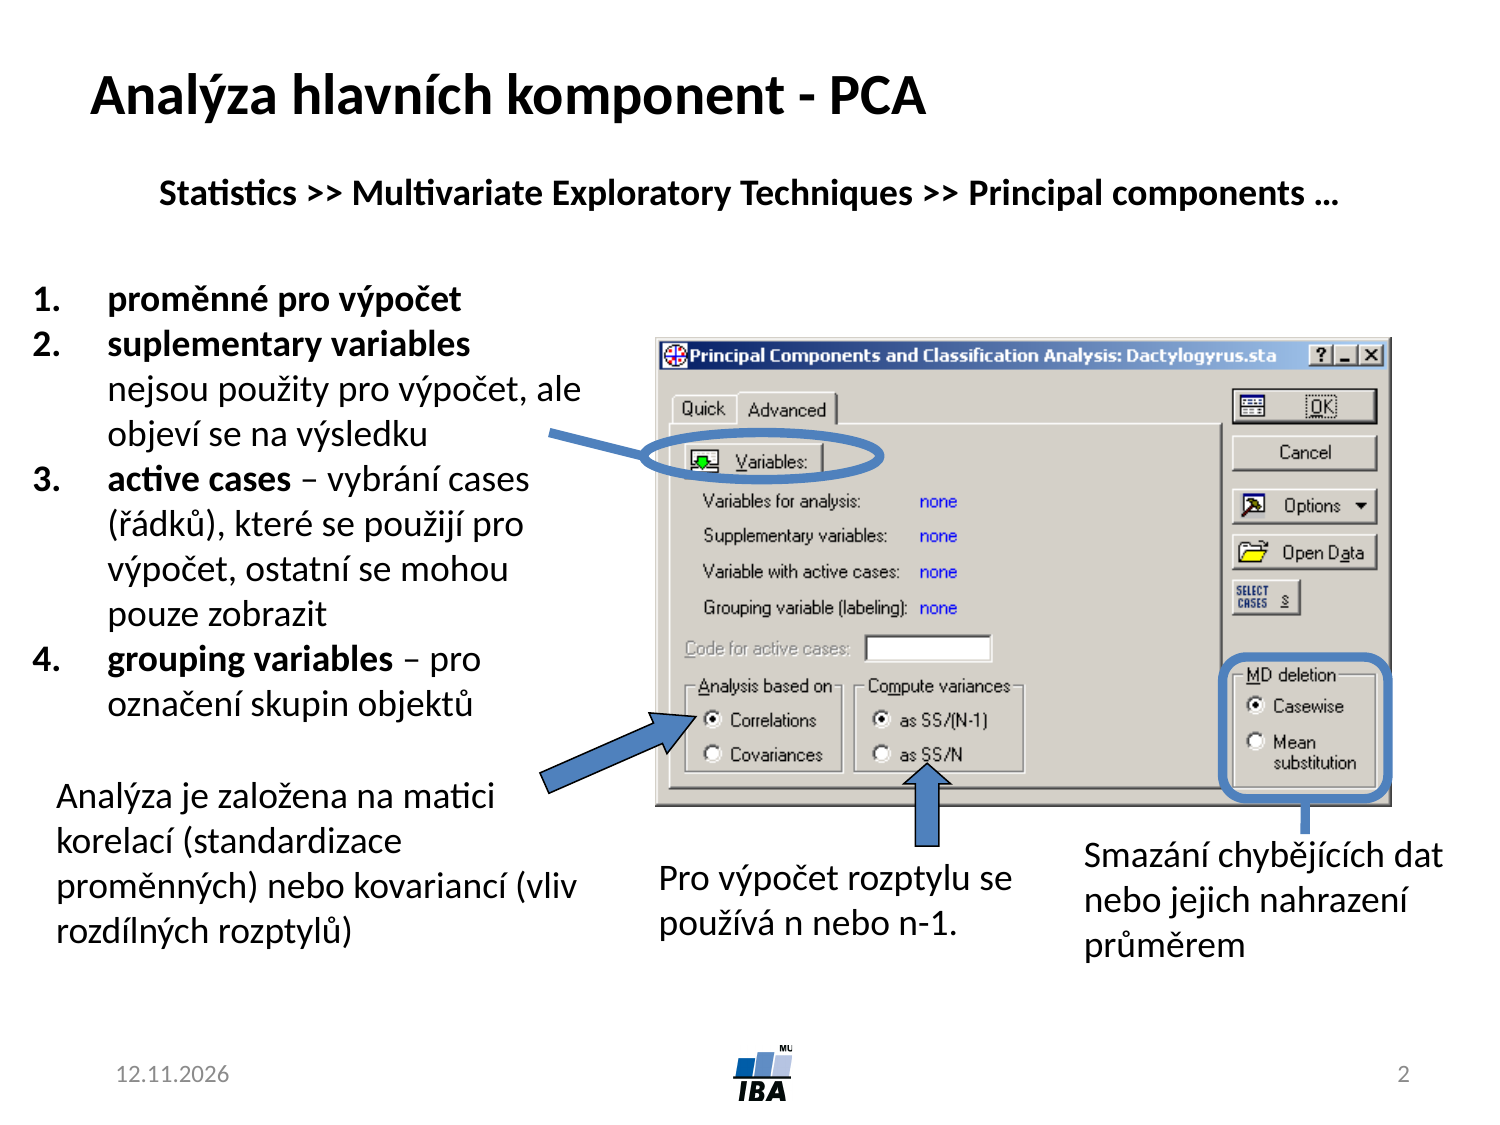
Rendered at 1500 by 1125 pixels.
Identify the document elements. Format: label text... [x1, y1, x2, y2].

slide_number 2 [1074, 1043, 1425, 1103]
text_box Pro výpočet rozptylu se používá n nebo n-1. [643, 845, 1085, 951]
text_box [643, 448, 650, 464]
text_box [915, 816, 939, 847]
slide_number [100, 1043, 451, 1103]
text_box Analýza je založena na matici korelací (standardizace proměnných) nebo kovariancí (vliv rozdílných rozptylů) [41, 763, 615, 958]
text_box Smazání chybějících dat nebo jejich nahrazení průměrem [1068, 822, 1500, 973]
text_box proměnné pro výpočet suplementary variables nejsou použity pro výpočet, ale objeví se na výsledku active cases – vybrání cases (řádků), které se použijí pro výpočet, ostatní se mohou pouze zobrazit grouping variables – pro označení skupin objektů [17, 266, 620, 731]
text_box Statistics >> Multivariate Exploratory Techniques >> Principal components … [0, 160, 1500, 221]
picture [655, 337, 1392, 807]
text_box [539, 724, 650, 794]
title Analýza hlavních komponent - PCA [75, 45, 1425, 138]
